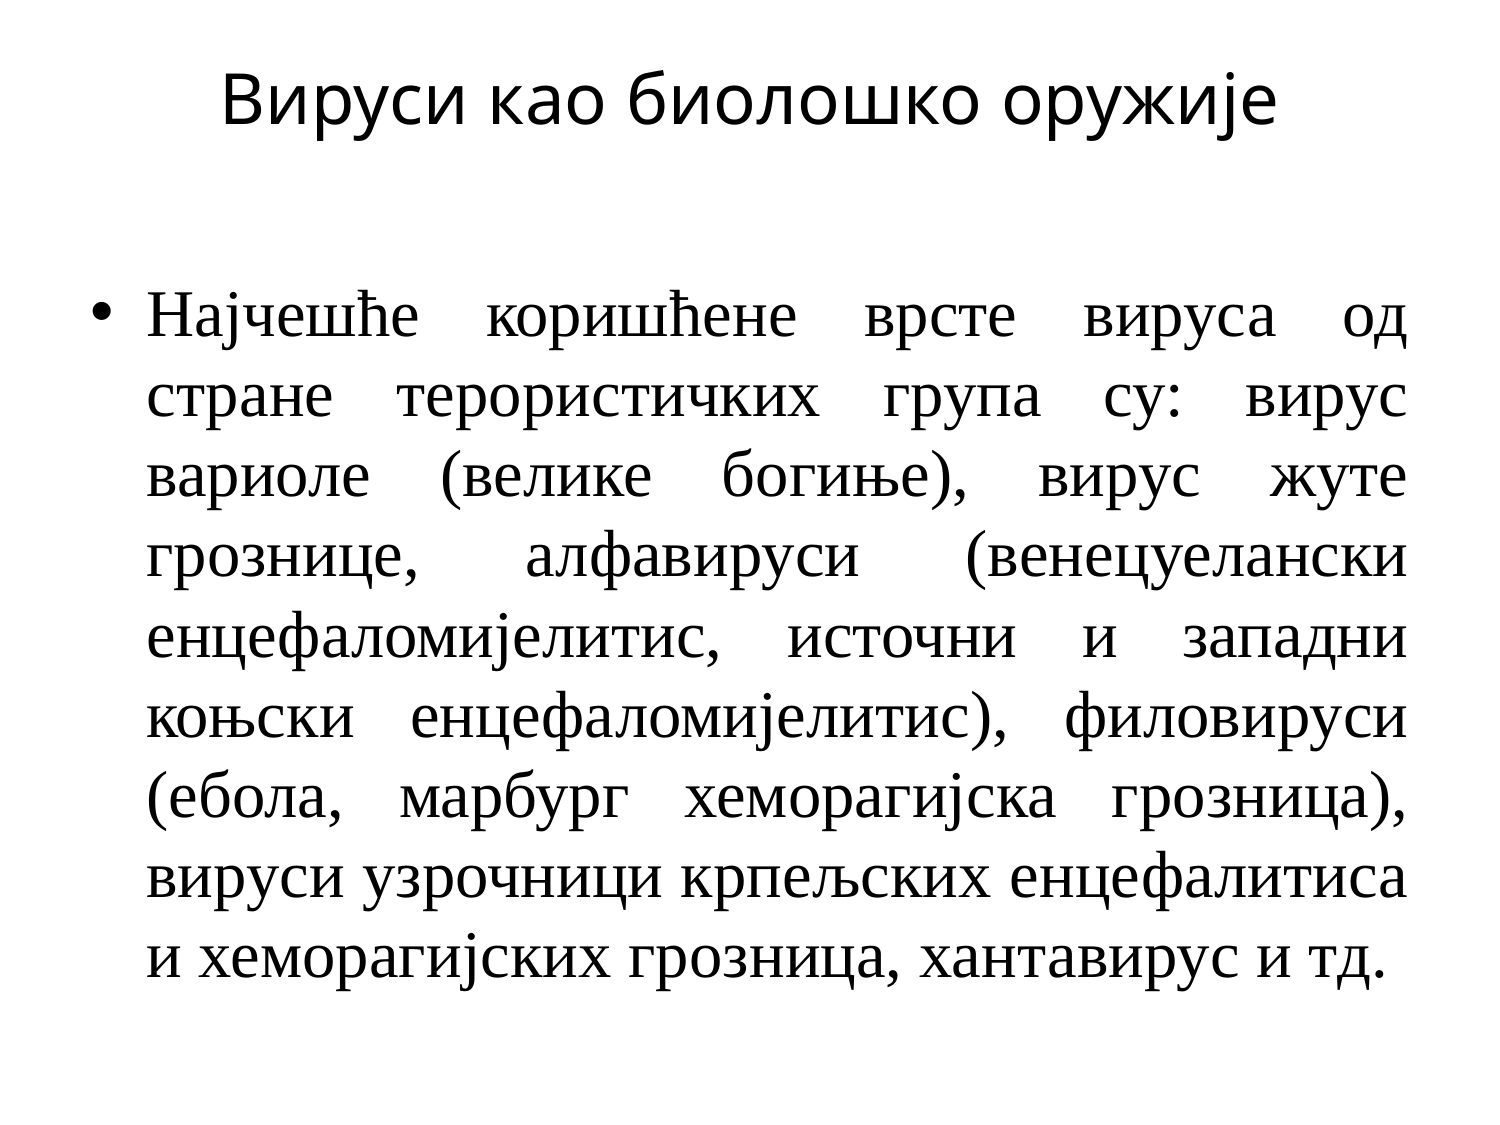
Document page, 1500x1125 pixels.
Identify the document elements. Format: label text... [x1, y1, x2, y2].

list Најчешће коришћене врсте вируса од стране терористичких група су: вирус вариоле (велике богиње), вирус жуте грознице, алфавируси (венецуелански енцефаломијелитис, источни и западни коњски енцефаломијелитис), филовируси (ебола, марбург хеморагијска грозница), вируси узрочници крпељских енцефалитиса и хеморагијских грозница, хантавирус и тд. [75, 262, 1425, 1005]
title Вируси као биолошко оружије [75, 45, 1425, 233]
